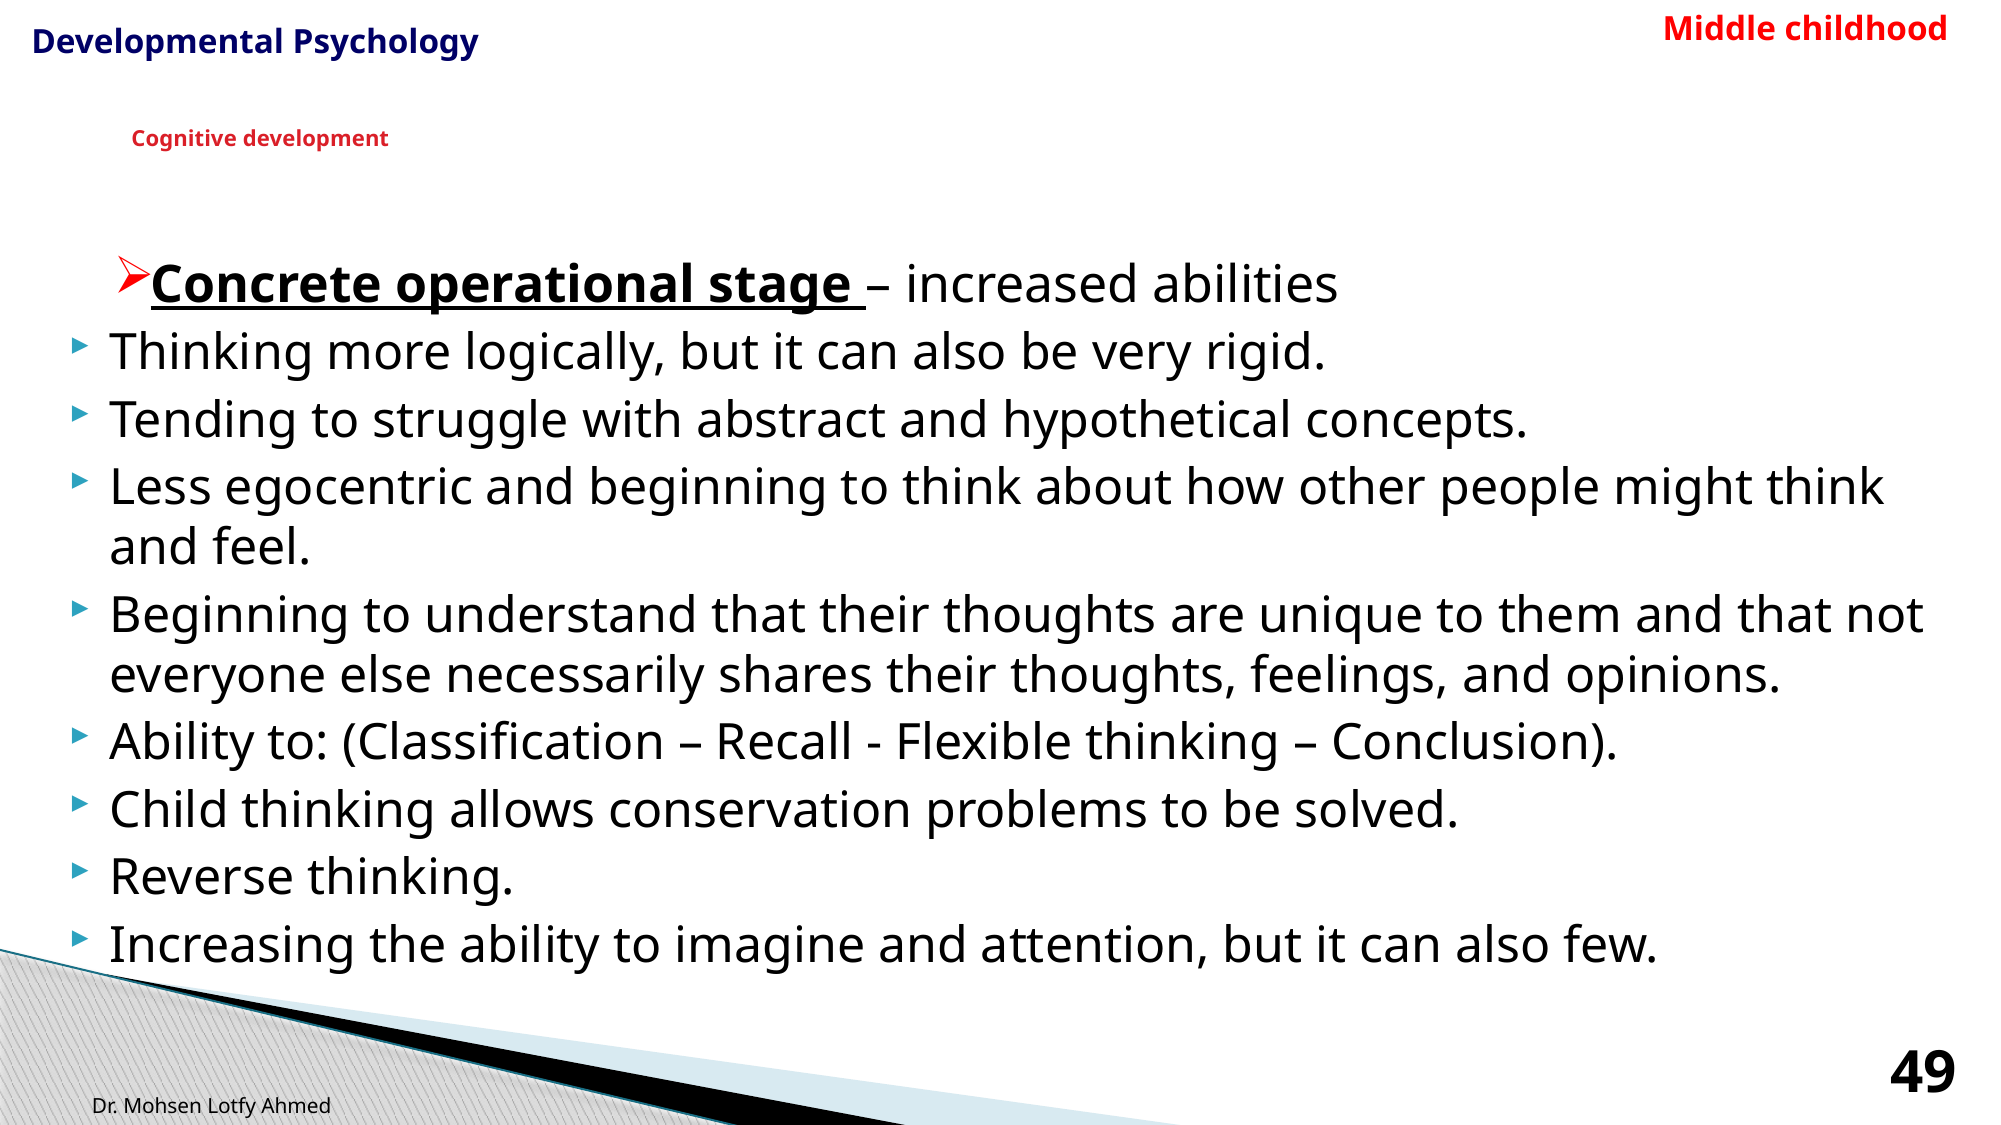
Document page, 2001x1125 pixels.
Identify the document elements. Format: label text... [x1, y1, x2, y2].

title Cognitive development [116, 62, 1900, 213]
slide_number 49 [1860, 1028, 1972, 1112]
list Concrete operational stage – increased abilities Thinking more logically, but it can also be very rigid. Tending to struggle with abstract and hypothetical concepts. Less egocentric and beginning to think about how other people might think and feel. Beginning to understand that their thoughts are unique to them and that not everyone else necessarily shares their thoughts, feelings, and opinions. Ability to: (Classification – Recall - Flexible thinking – Conclusion). Child thinking allows conservation problems to be solved. Reverse thinking. Increasing the ability to imagine and attention, but it can also few. [37, 243, 1964, 986]
text_box Middle childhood [1647, 0, 2000, 55]
footer Dr. Mohsen Lotfy Ahmed [0, 1065, 347, 1125]
text_box Developmental Psychology [16, 12, 767, 68]
